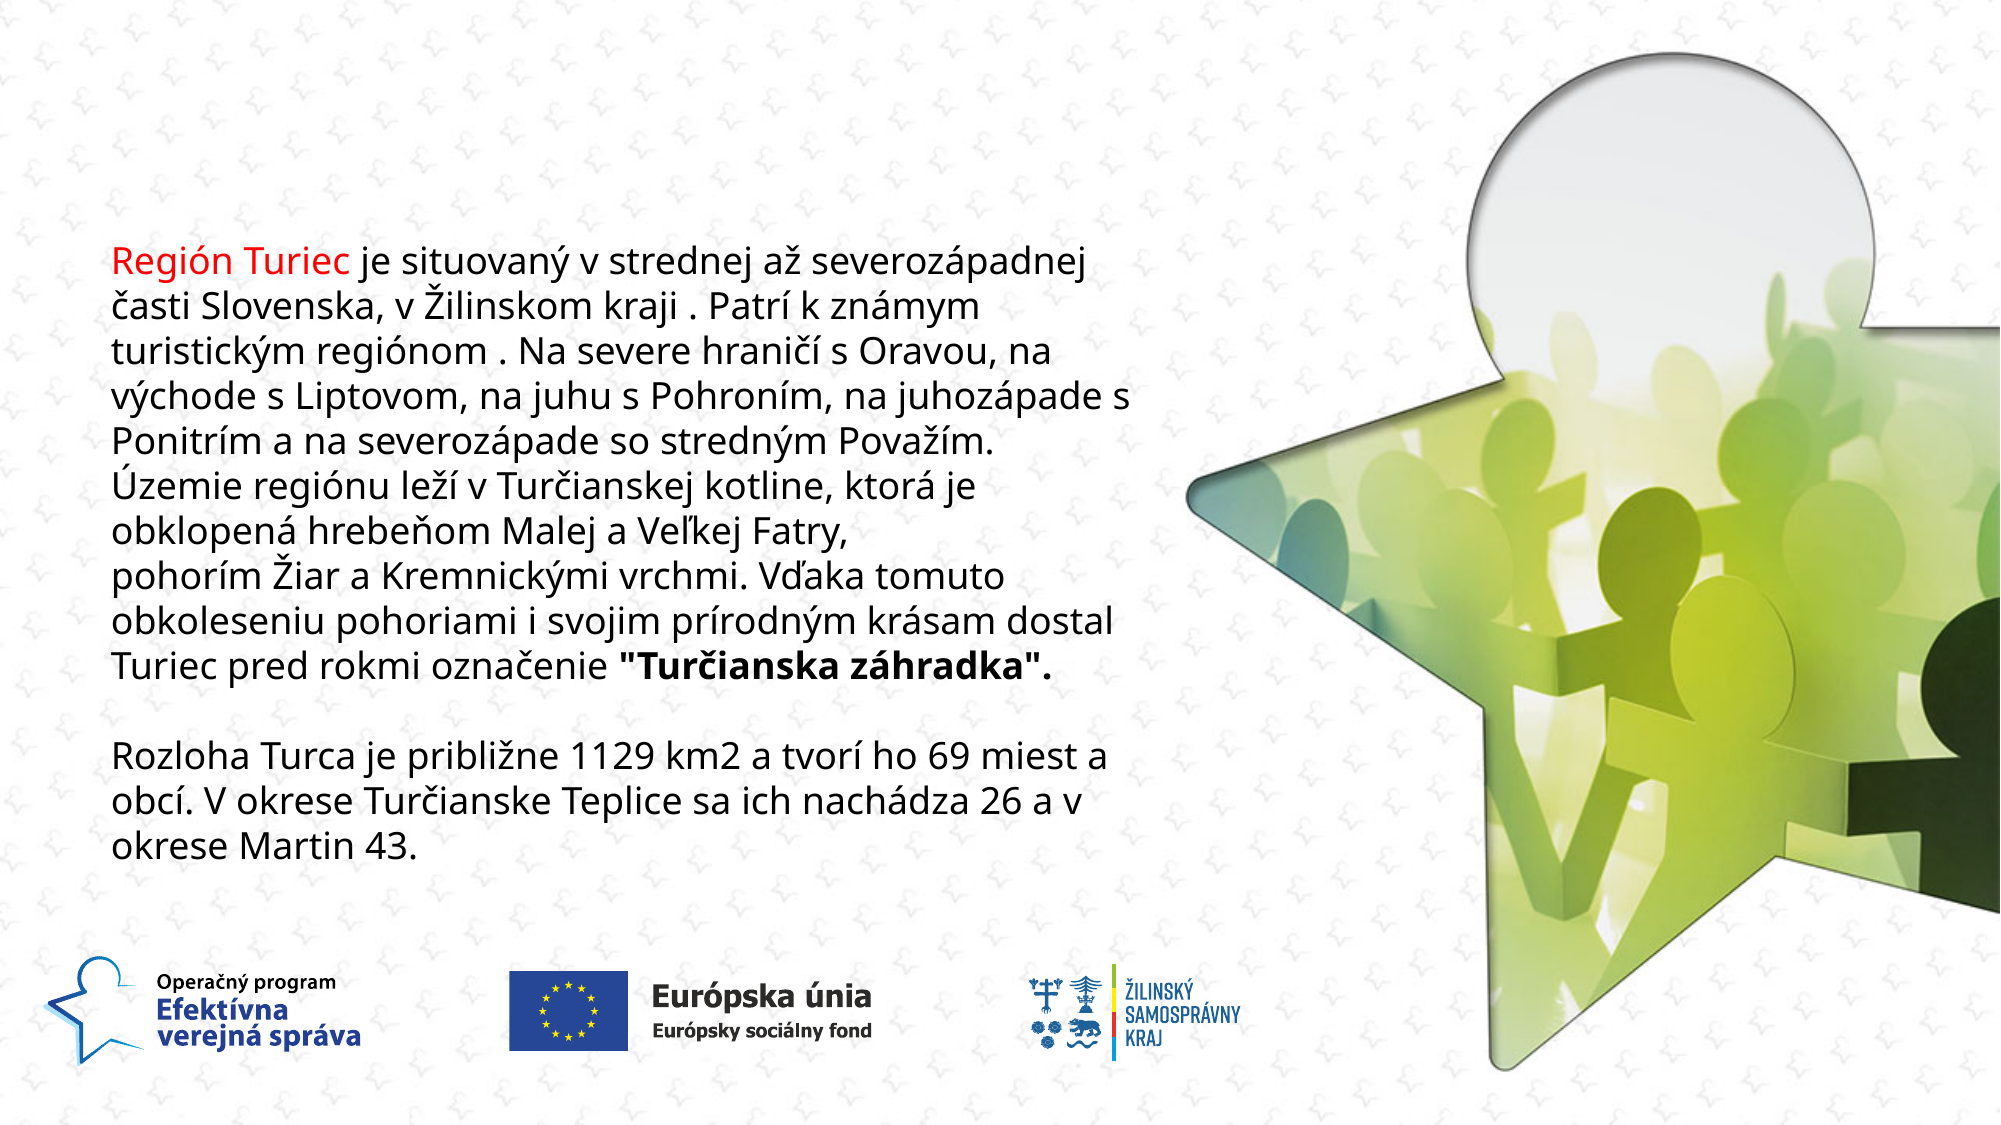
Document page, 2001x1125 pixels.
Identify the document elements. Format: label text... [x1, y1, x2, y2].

text_box Región Turiec je situovaný v strednej až severozápadnej časti Slovenska, v Žilinskom kraji . Patrí k známym turistickým regiónom . Na severe hraničí s Oravou, na východe s Liptovom, na juhu s Pohroním, na juhozápade s Ponitrím a na severozápade so stredným Považím. Územie regiónu leží v Turčianskej kotline, ktorá je obklopená hrebeňom Malej a Veľkej Fatry, pohorím Žiar a Kremnickými vrchmi. Vďaka tomuto obkoleseniu pohoriami i svojim prírodným krásam dostal Turiec pred rokmi označenie "Turčianska záhradka". Rozloha Turca je približne 1129 km2 a tvorí ho 69 miest a obcí. V okrese Turčianske Teplice sa ich nachádza 26 a v okrese Martin 43. [96, 184, 1175, 875]
picture [0, 0, 2000, 1125]
